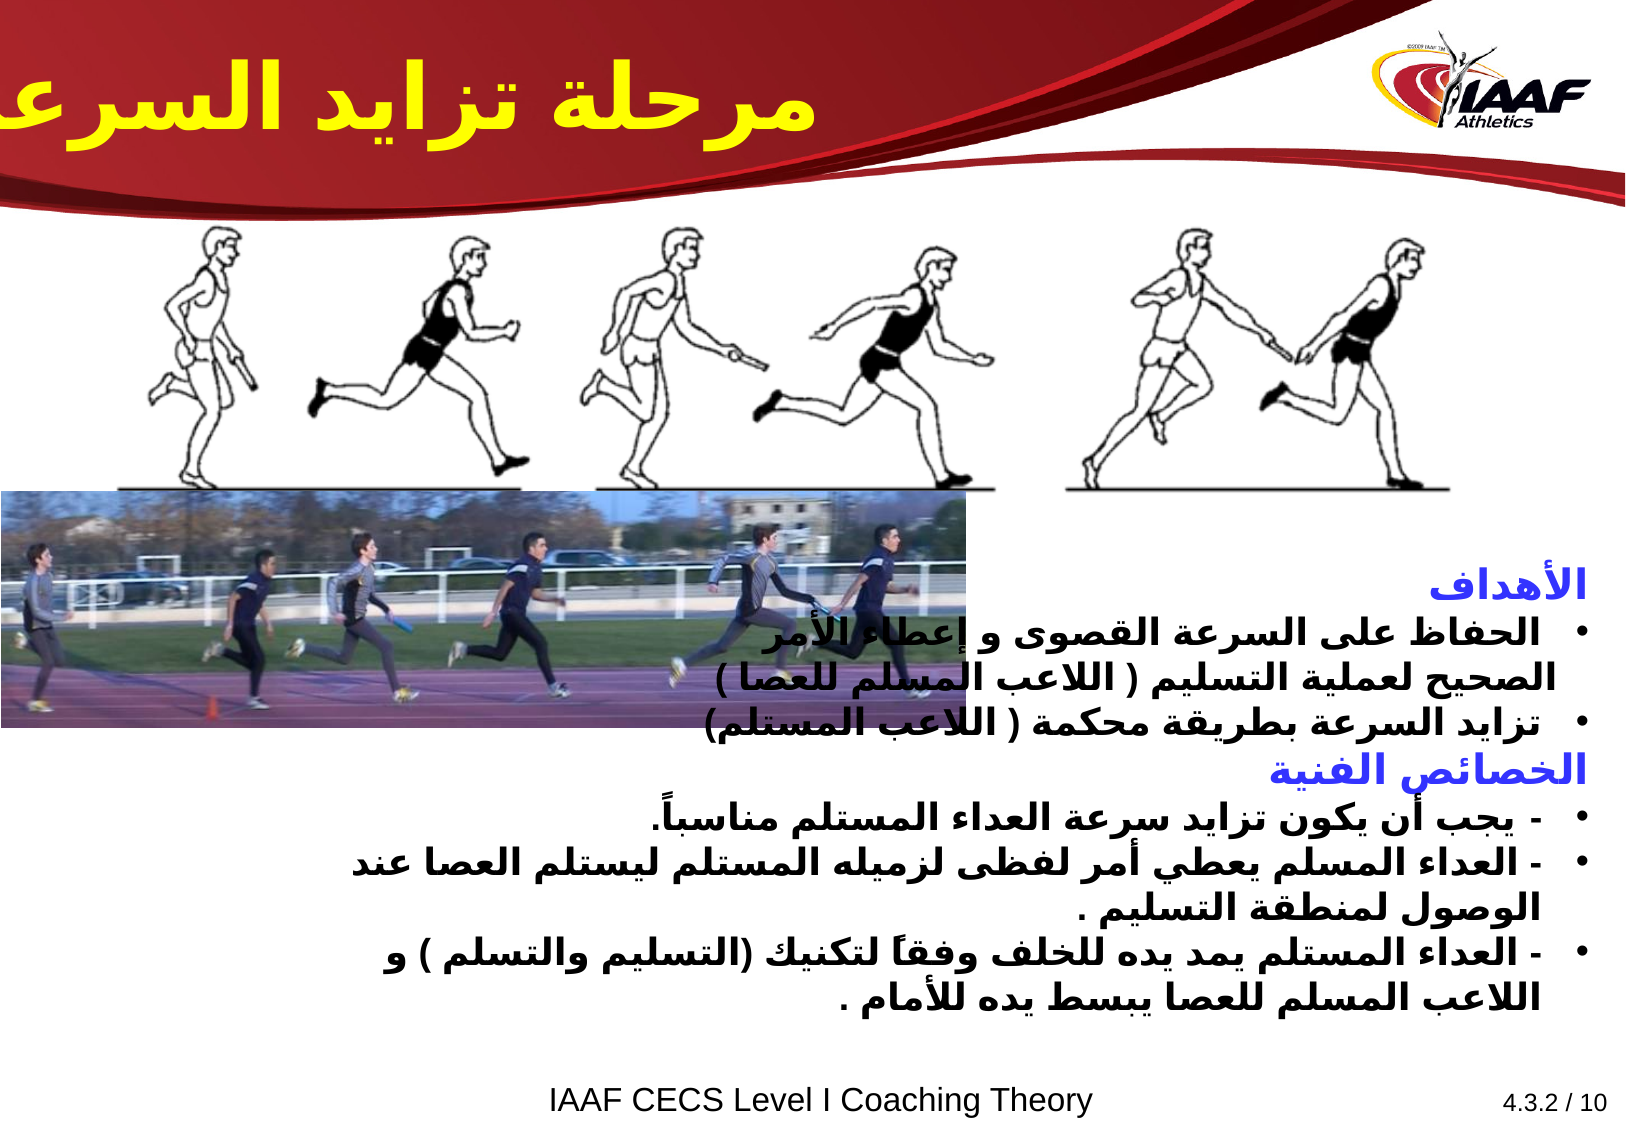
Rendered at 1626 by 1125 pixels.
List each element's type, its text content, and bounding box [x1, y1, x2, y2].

text_box مرحلة تزايد السرعة [0, 30, 863, 156]
text_box 4.3.2 / 10 [1485, 1079, 1625, 1125]
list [1, 491, 967, 729]
text_box الأهداف الحفاظ على السرعة القصوى و إعطاء الأمر الصحيح لعملية التسليم ( اللاعب المسلم للعصا ) تزايد السرعة بطريقة محكمة ( اللاعب المستلم) الخصائص الفنية - يجب أن يكون تزايد سرعة العداء المستلم مناسباً. - العداء المسلم يعطي أمر لفظى لزميله المستلم ليستلم العصا عند الوصول لمنطقة التسليم . - العداء المستلم يمد يده للخلف وفقاً لتكنيك (التسليم والتسلم ) و اللاعب المسلم للعصا يبسط يده للأمام . [261, 550, 1604, 1061]
text_box IAAF CECS Level I Coaching Theory [466, 1071, 1177, 1100]
picture [0, 0, 1626, 1125]
